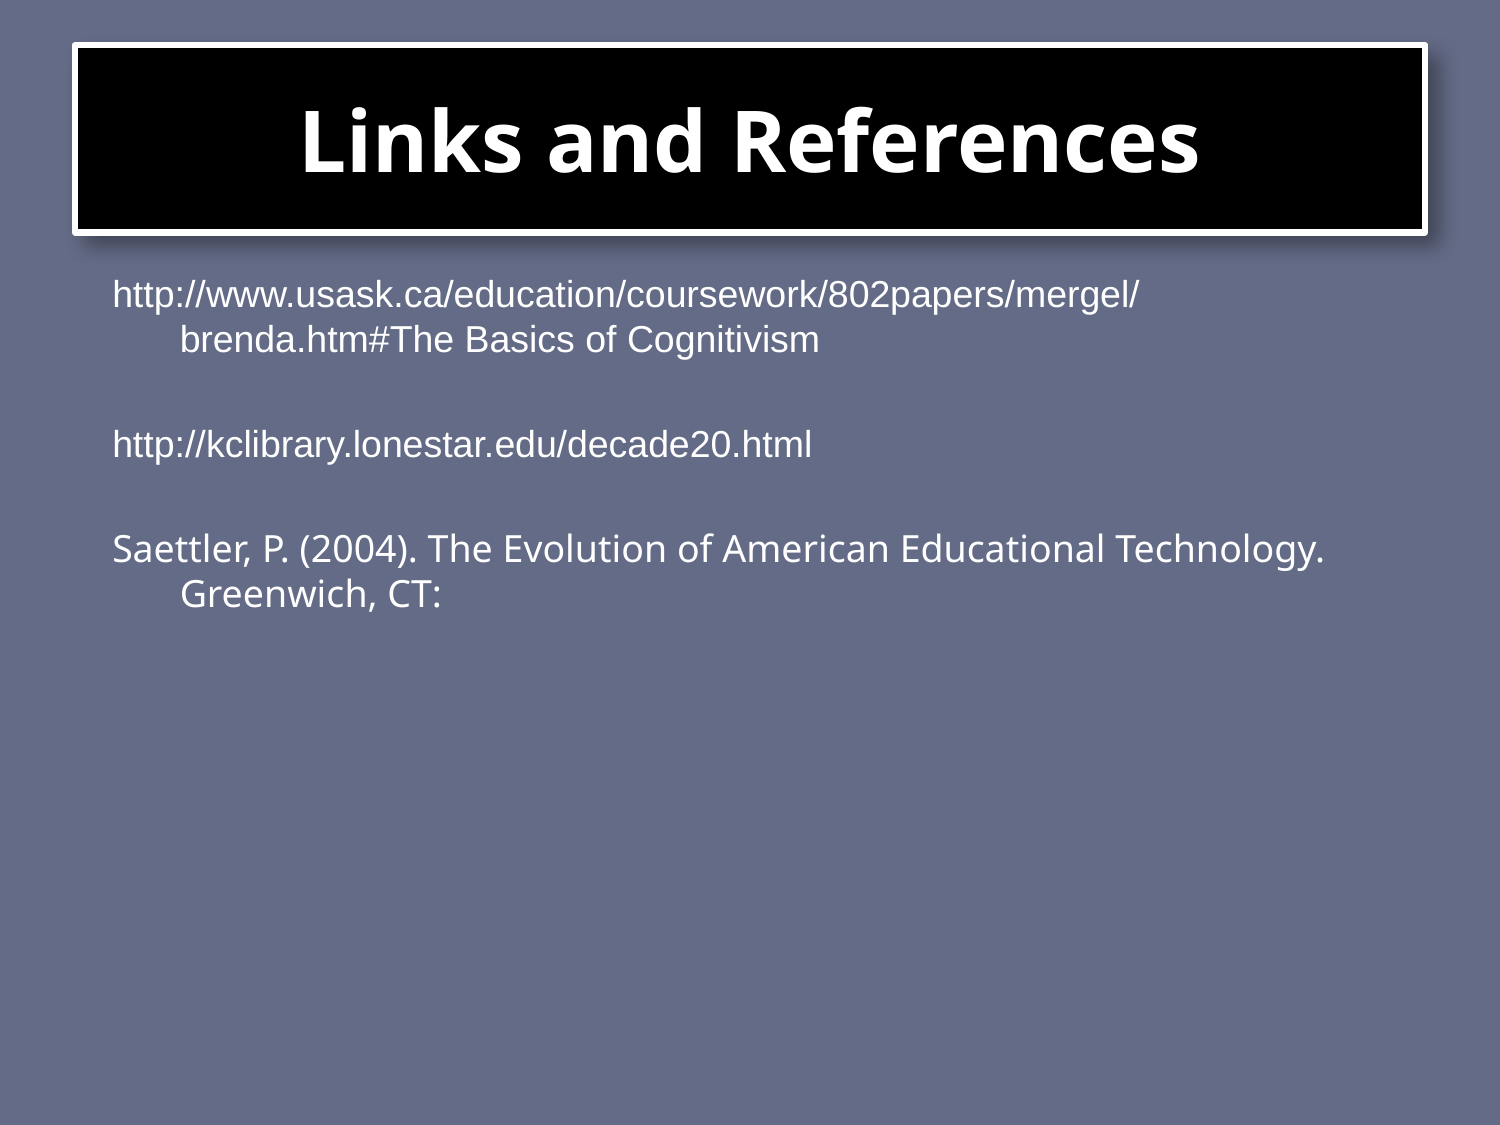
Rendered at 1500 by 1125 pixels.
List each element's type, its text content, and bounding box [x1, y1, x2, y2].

title Links and References [72, 42, 1428, 236]
list http://www.usask.ca/education/coursework/802papers/mergel/brenda.htm#The Basics of Cognitivism http://kclibrary.lonestar.edu/decade20.html Saettler, P. (2004). The Evolution of American Educational Technology. Greenwich, CT: [75, 262, 1425, 1035]
